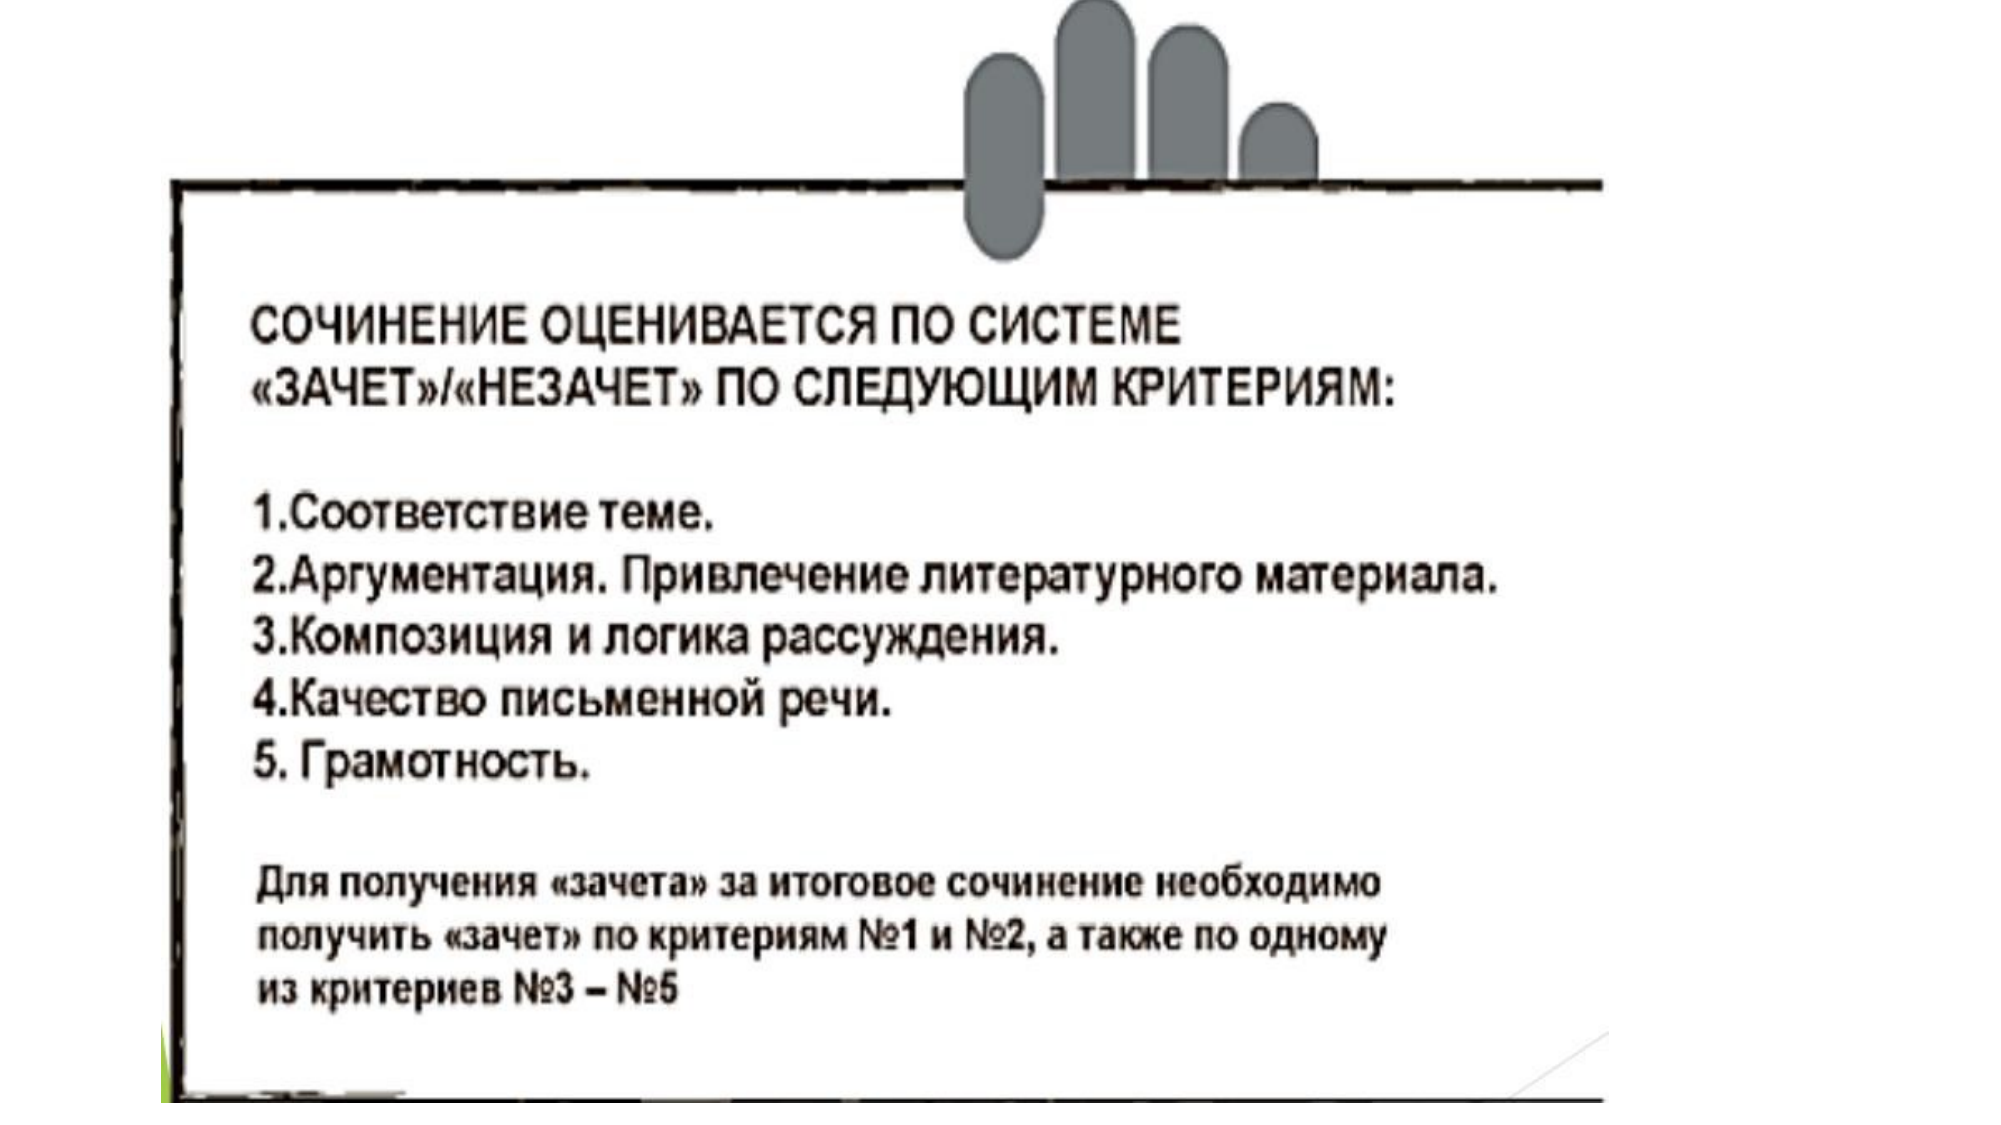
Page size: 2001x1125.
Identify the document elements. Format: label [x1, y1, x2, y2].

picture [161, 0, 1609, 1104]
